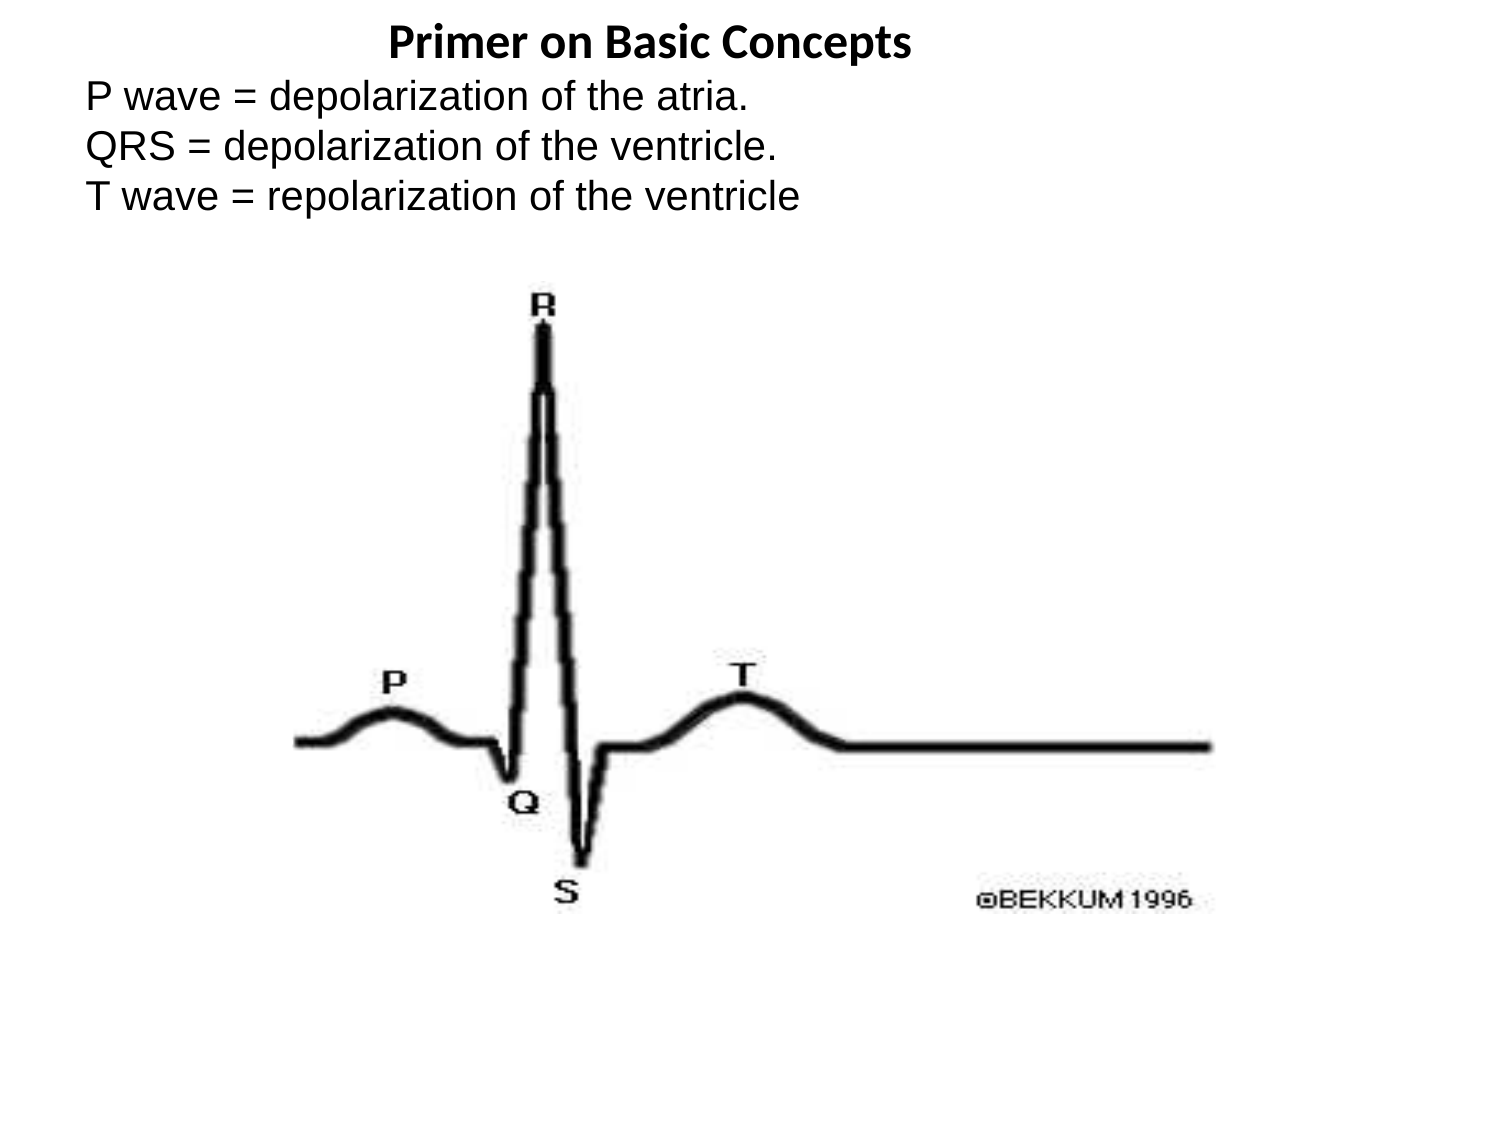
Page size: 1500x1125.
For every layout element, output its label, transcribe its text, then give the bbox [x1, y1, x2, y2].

text_box Primer on Basic Concepts P wave = depolarization of the atria. QRS = depolarization of the ventricle. T wave = repolarization of the ventricle [70, 1, 1231, 226]
picture [292, 280, 1219, 915]
